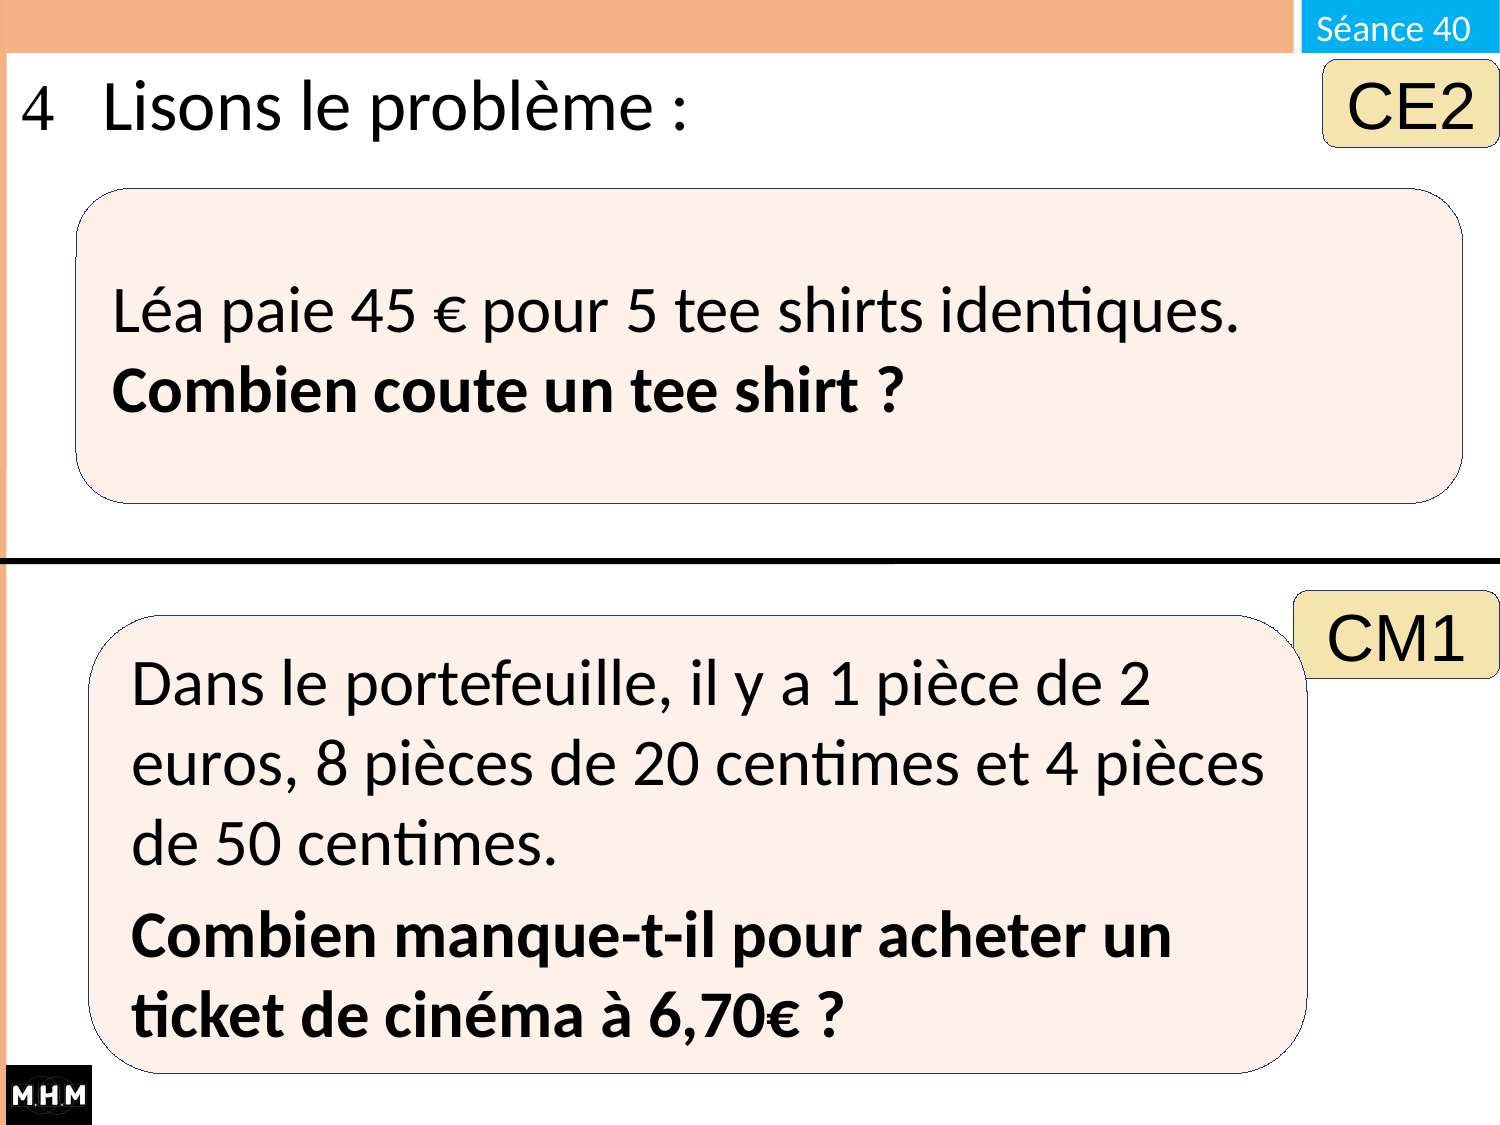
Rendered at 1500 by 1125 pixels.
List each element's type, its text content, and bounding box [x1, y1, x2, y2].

text_box CM1 [1293, 590, 1500, 679]
text_box Dans le portefeuille, il y a 1 pièce de 2 euros, 8 pièces de 20 centimes et 4 pièces de 50 centimes. Combien manque-t-il pour acheter un ticket de cinéma à 6,70€ ? [88, 615, 1308, 1074]
text_box Léa paie 45 € pour 5 tee shirts identiques. Combien coute un tee shirt ? [75, 188, 1463, 504]
text_box CE2 [1322, 59, 1500, 148]
picture [6, 1065, 92, 1125]
title Lisons le problème : [87, 32, 1381, 157]
